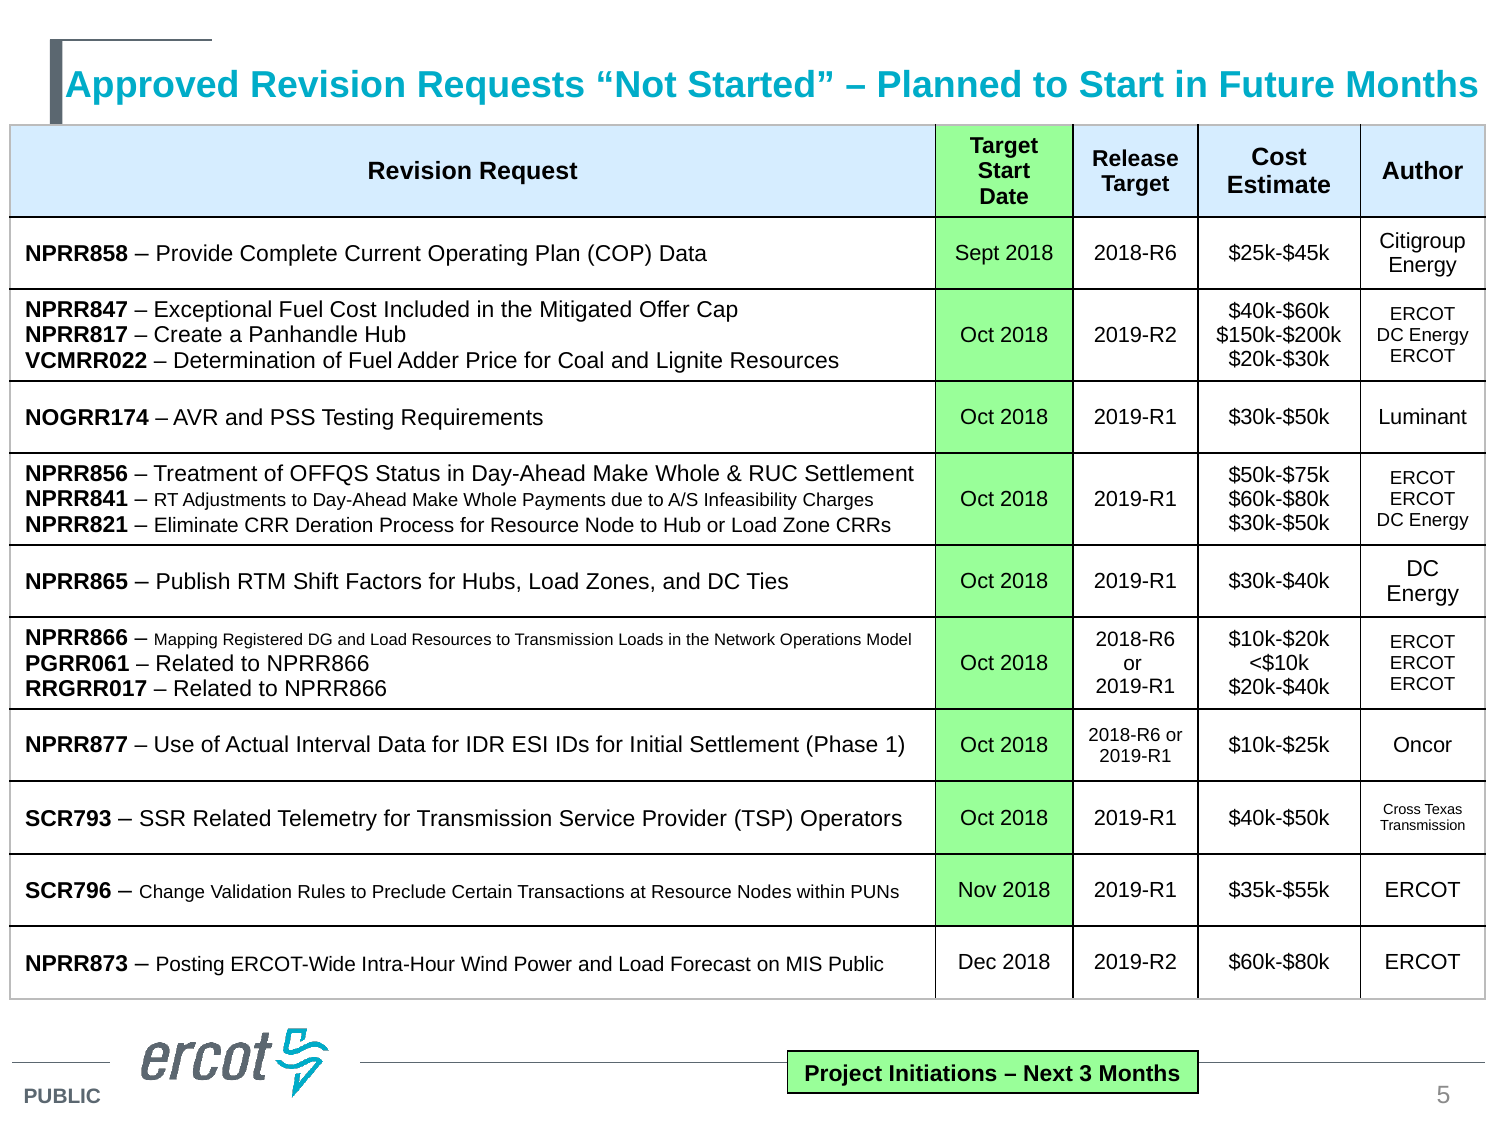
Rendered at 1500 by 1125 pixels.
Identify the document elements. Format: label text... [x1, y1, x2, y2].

table_cell ERCOT ERCOT DC Energy [1361, 454, 1484, 544]
table_cell NPRR873 – Posting ERCOT-Wide Intra-Hour Wind Power and Load Forecast on MIS Public [11, 927, 935, 998]
table_cell 2018-R6 or 2019-R1 [1074, 618, 1197, 708]
table_cell 2019-R1 [1074, 382, 1197, 452]
table_cell $60k-$80k [1199, 927, 1360, 998]
table_cell $40k-$60k $150k-$200k $20k-$30k [1199, 290, 1360, 380]
table_cell $30k-$40k [1199, 546, 1360, 616]
table_cell NPRR865 – Publish RTM Shift Factors for Hubs, Load Zones, and DC Ties [11, 546, 935, 616]
table_cell Dec 2018 [936, 927, 1072, 998]
table_cell DC Energy [1361, 546, 1484, 616]
table_cell NPRR877 – Use of Actual Interval Data for IDR ESI IDs for Initial Settlement (Phase 1) [11, 710, 935, 780]
table_cell $10k-$25k [1199, 710, 1360, 780]
table_cell 2018-R6 or 2019-R1 [1074, 710, 1197, 780]
table_cell Oncor [1361, 710, 1484, 780]
table_cell 2019-R1 [1074, 546, 1197, 616]
table_cell NPRR856 – Treatment of OFFQS Status in Day-Ahead Make Whole & RUC Settlement NPRR841 – RT Adjustments to Day-Ahead Make Whole Payments due to A/S Infeasibility Charges NPRR821 – Eliminate CRR Deration Process for Resource Node to Hub or Load Zone CRRs [11, 454, 935, 544]
table_cell $40k-$50k [1199, 782, 1360, 853]
table_cell Sept 2018 [936, 218, 1072, 288]
table_cell Oct 2018 [936, 618, 1072, 708]
table_header Revision Request [11, 126, 935, 216]
table_cell Oct 2018 [936, 710, 1072, 780]
table_cell $50k-$75k $60k-$80k $30k-$50k [1199, 454, 1360, 544]
table_cell 2019-R1 [1074, 782, 1197, 853]
table_cell 2019-R1 [1074, 454, 1197, 544]
table_header Target Start Date [936, 126, 1072, 216]
table_cell $10k-$20k <$10k $20k-$40k [1199, 618, 1360, 708]
table_cell SCR793 – SSR Related Telemetry for Transmission Service Provider (TSP) Operators [11, 782, 935, 853]
table_cell Oct 2018 [936, 382, 1072, 452]
table_cell Oct 2018 [936, 454, 1072, 544]
table_header Author [1361, 126, 1484, 216]
table_header Release Target [1074, 126, 1197, 216]
table_cell $30k-$50k [1199, 382, 1360, 452]
table_cell NPRR858 – Provide Complete Current Operating Plan (COP) Data [11, 218, 935, 288]
table_cell $35k-$55k [1199, 855, 1360, 925]
text_box Project Initiations – Next 3 Months [787, 1050, 1198, 1093]
picture [137, 1024, 332, 1100]
table_cell $25k-$45k [1199, 218, 1360, 288]
table_cell ERCOT [1361, 927, 1484, 998]
table_cell 2019-R2 [1074, 290, 1197, 380]
table_header Cost Estimate [1199, 126, 1360, 216]
table_cell NOGRR174 – AVR and PSS Testing Requirements [11, 382, 935, 452]
table_cell SCR796 – Change Validation Rules to Preclude Certain Transactions at Resource Nodes within PUNs [11, 855, 935, 925]
table_cell ERCOT ERCOT ERCOT [1361, 618, 1484, 708]
table_cell ERCOT DC Energy ERCOT [1361, 290, 1484, 380]
table_cell Citigroup Energy [1361, 218, 1484, 288]
table_cell NPRR847 – Exceptional Fuel Cost Included in the Mitigated Offer Cap NPRR817 – Create a Panhandle Hub VCMRR022 – Determination of Fuel Adder Price for Coal and Lignite Resources [11, 290, 935, 380]
table_cell NPRR866 – Mapping Registered DG and Load Resources to Transmission Loads in the Network Operations Model PGRR061 – Related to NPRR866 RRGRR017 – Related to NPRR866 [11, 618, 935, 708]
table_cell Nov 2018 [936, 855, 1072, 925]
table_cell Oct 2018 [936, 290, 1072, 380]
table_cell ERCOT [1361, 855, 1484, 925]
table_cell Luminant [1361, 382, 1484, 452]
table_cell 2019-R2 [1074, 927, 1197, 998]
table_cell 2018-R6 [1074, 218, 1197, 288]
title Approved Revision Requests “Not Started” – Planned to Start in Future Months [50, 52, 1500, 125]
table_cell Oct 2018 [936, 782, 1072, 853]
table_cell Cross Texas Transmission [1361, 782, 1484, 853]
table_cell Oct 2018 [936, 546, 1072, 616]
slide_number 5 [1412, 1076, 1475, 1112]
table_cell 2019-R1 [1074, 855, 1197, 925]
